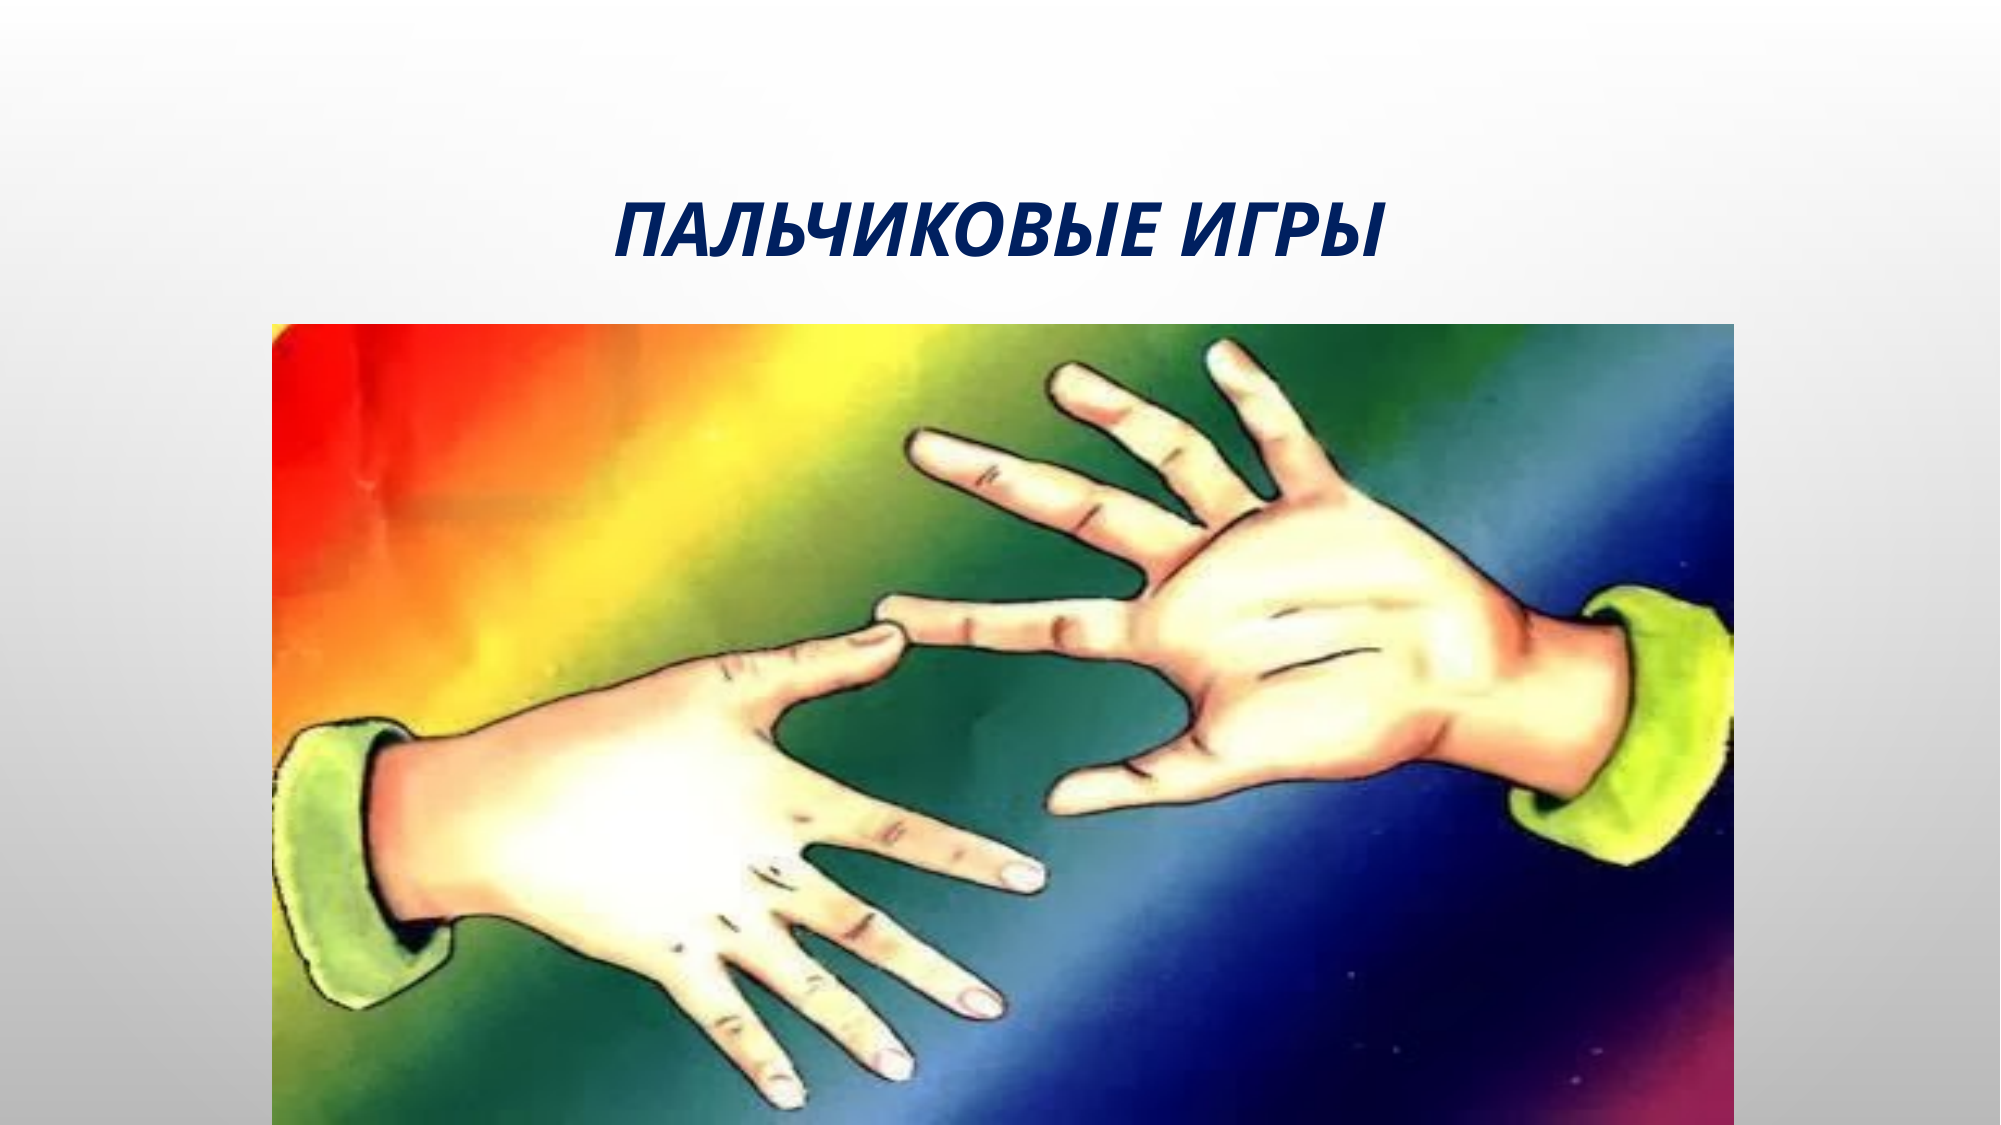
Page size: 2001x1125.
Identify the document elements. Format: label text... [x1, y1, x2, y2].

picture [0, 0, 2000, 1125]
title Пальчиковые игры [149, 101, 1851, 364]
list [271, 324, 1734, 1125]
